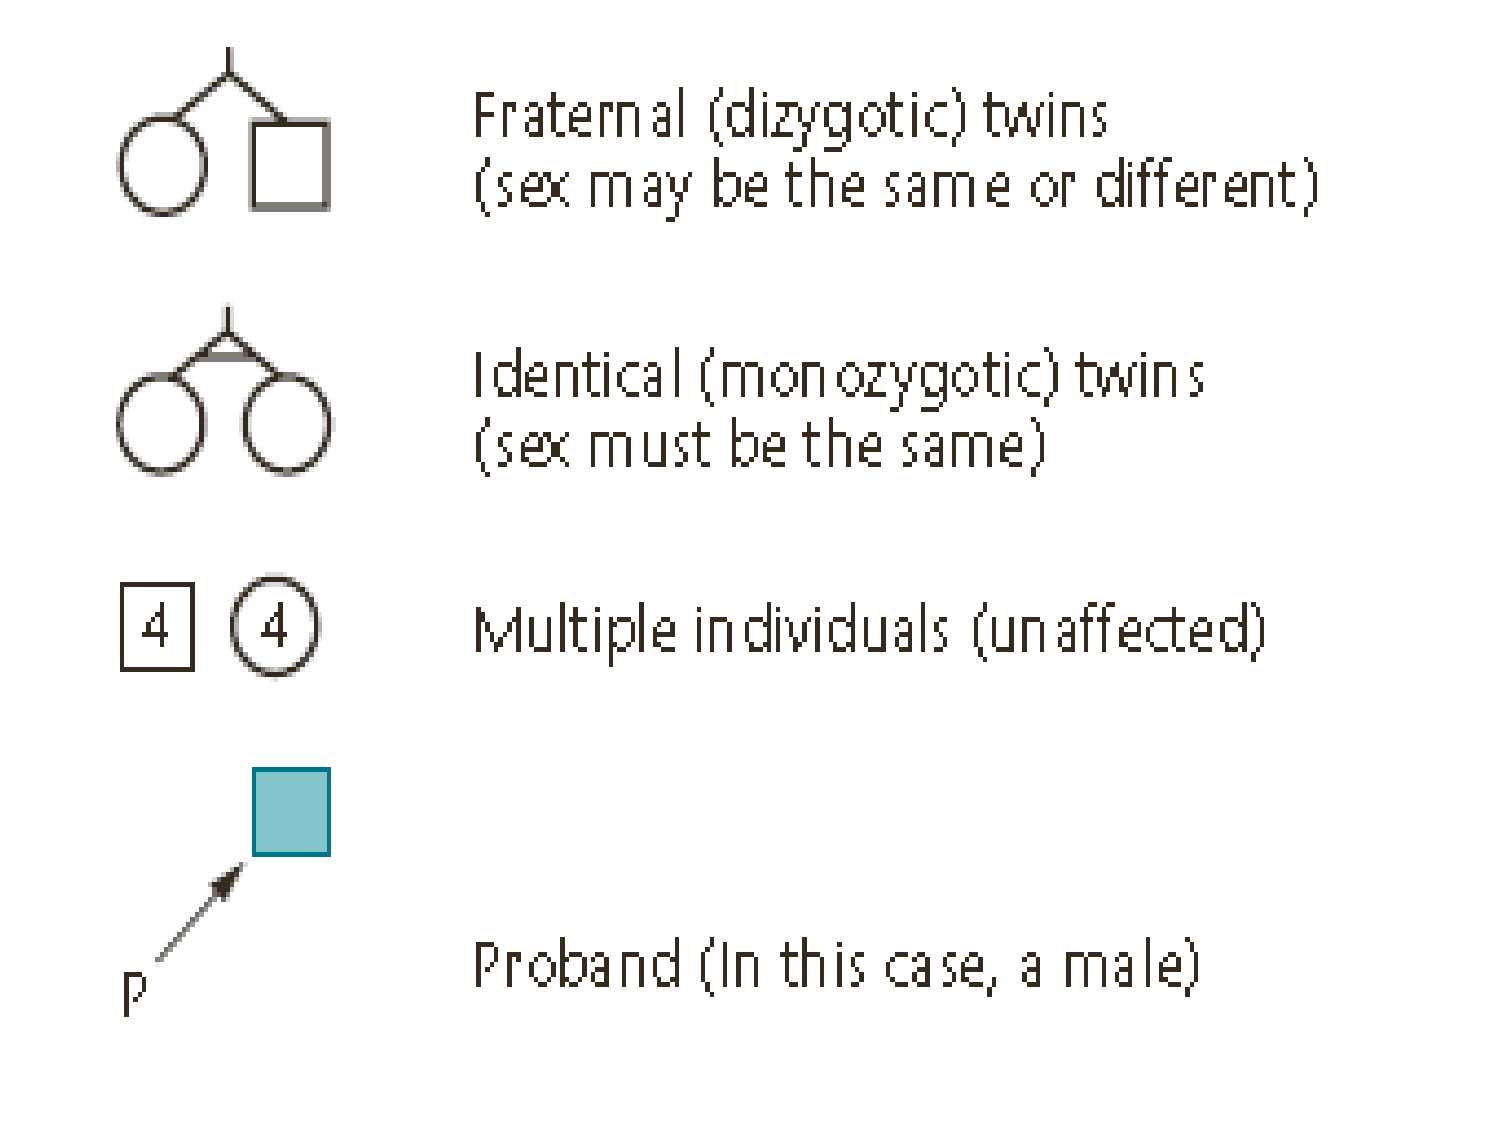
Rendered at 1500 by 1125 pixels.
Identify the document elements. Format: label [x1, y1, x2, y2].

list [49, 37, 1463, 1088]
